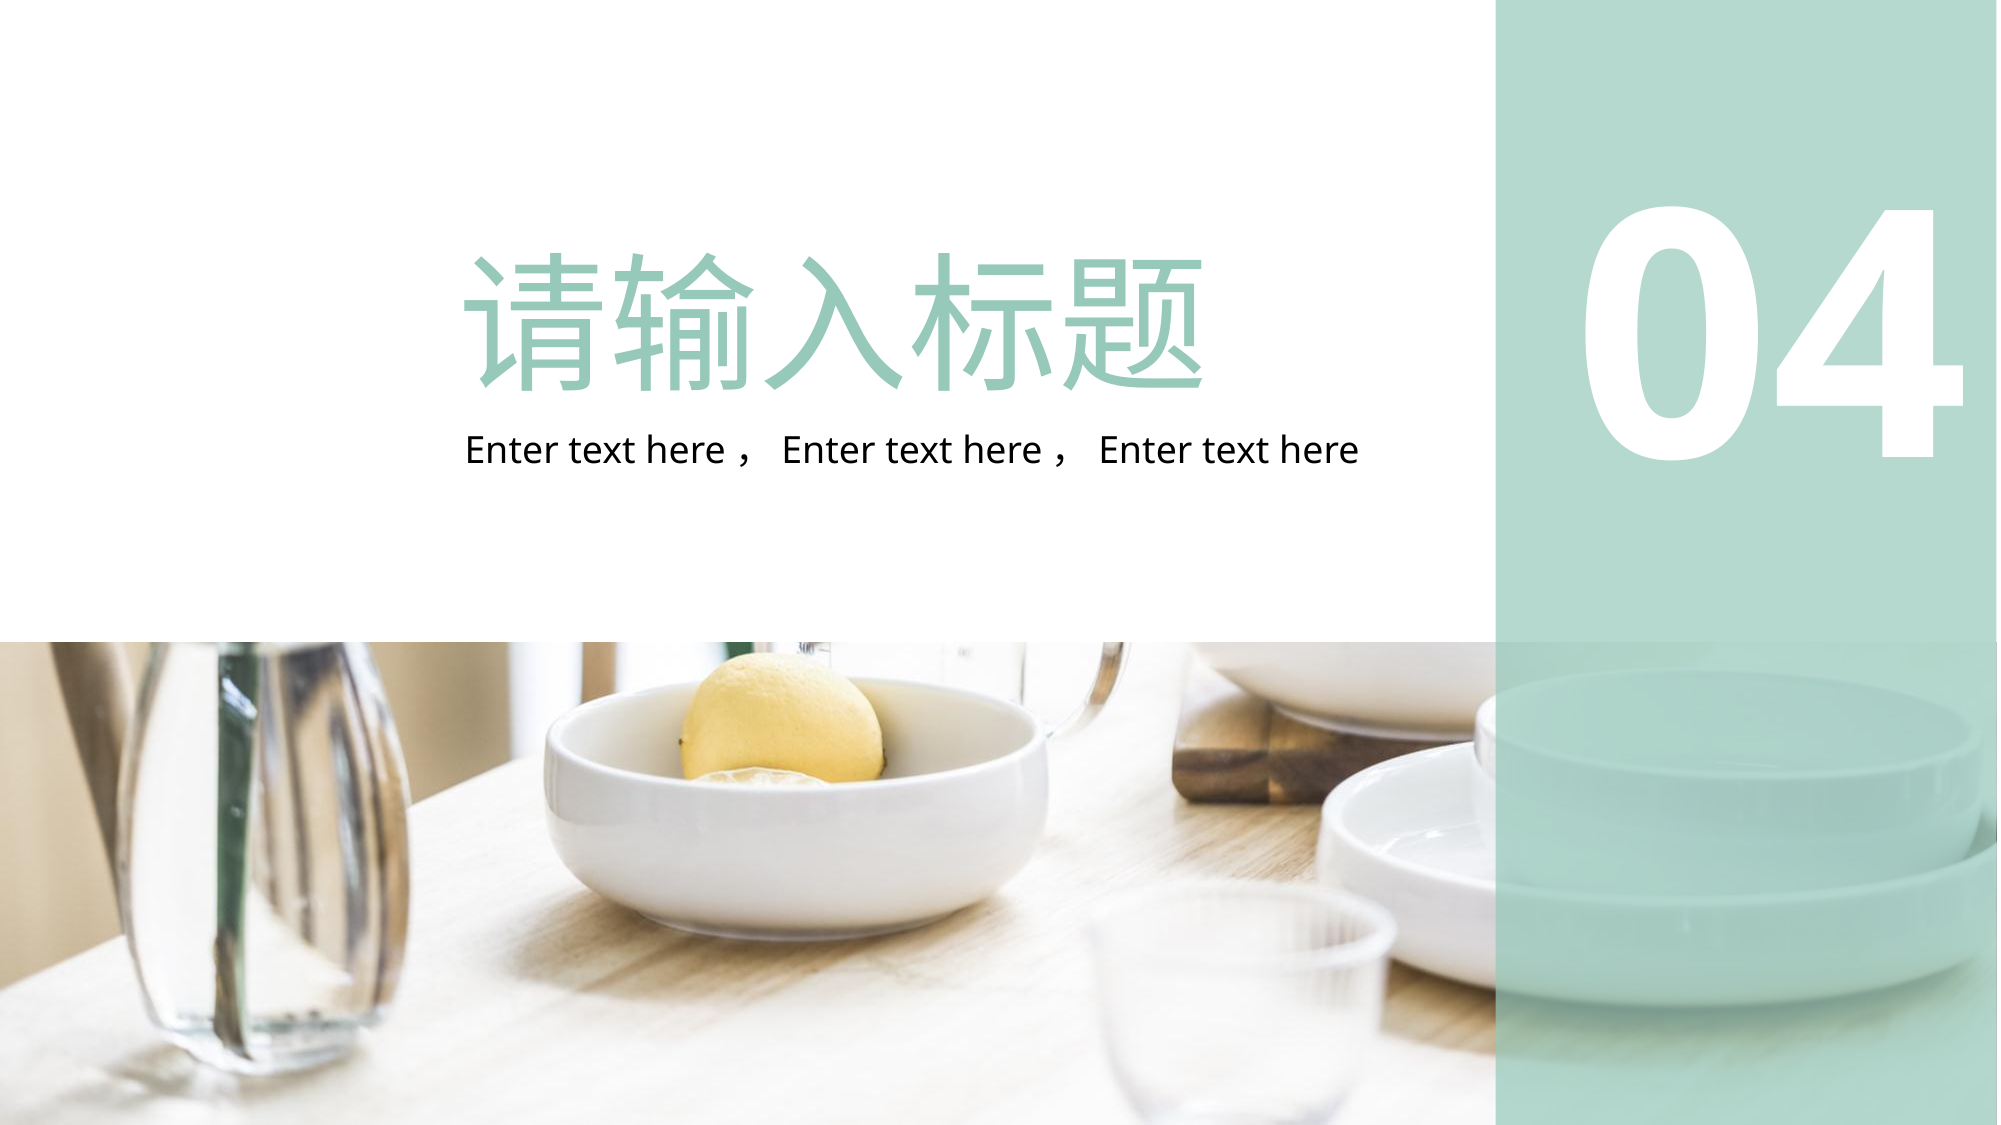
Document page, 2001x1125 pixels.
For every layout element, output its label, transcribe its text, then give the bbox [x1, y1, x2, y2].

text_box 请输入标题 [366, 222, 1302, 417]
text_box 04 [1558, 104, 1984, 535]
text_box Enter text here，Enter text here，Enter text here [449, 418, 1375, 479]
picture [0, 642, 2000, 1125]
text_box [1494, 0, 1997, 643]
